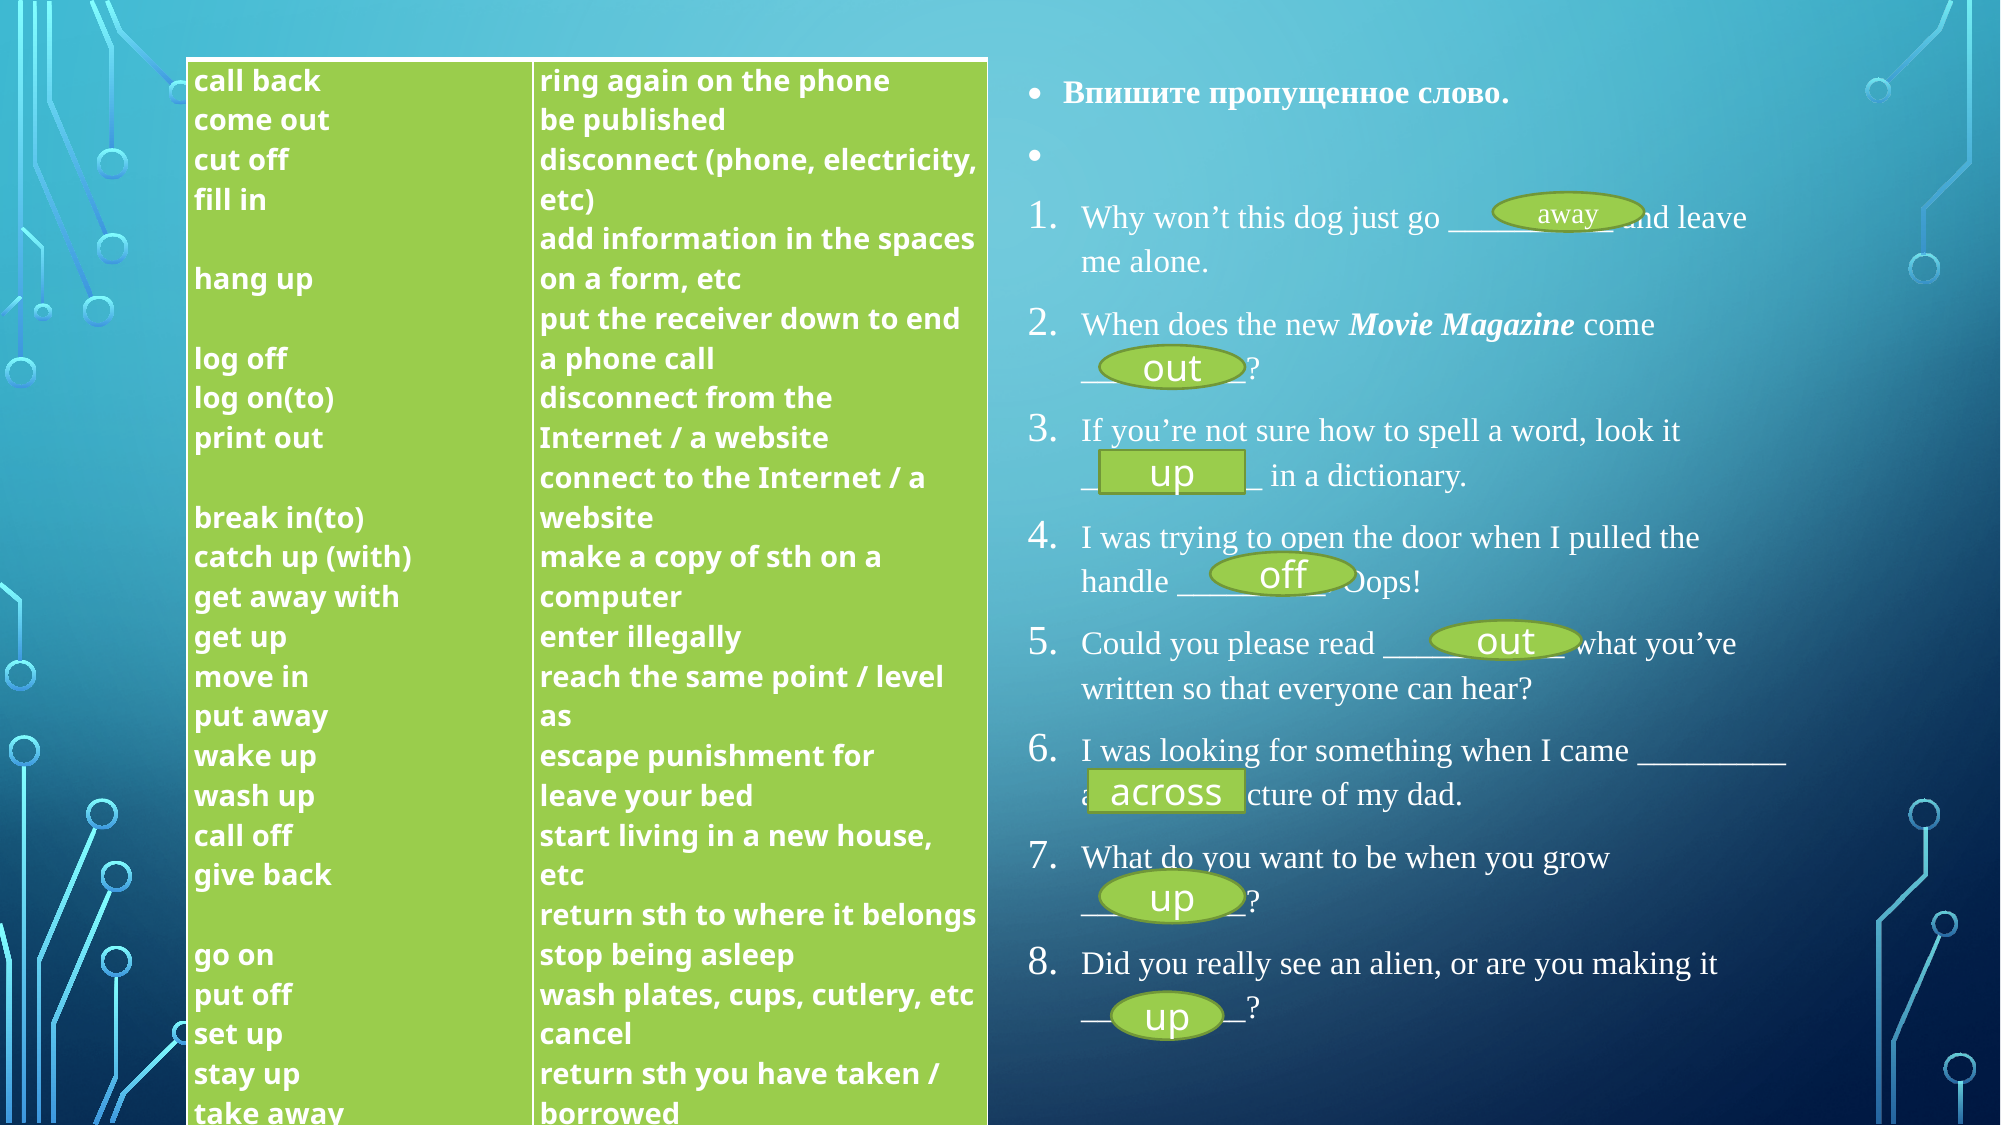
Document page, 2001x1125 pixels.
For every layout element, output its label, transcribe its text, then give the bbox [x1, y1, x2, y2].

text_box up [1109, 990, 1225, 1041]
text_box out [1098, 343, 1247, 391]
text_box off [1208, 550, 1358, 597]
text_box out [1428, 619, 1583, 661]
table_header call back come out cut off fill in hang up log off log on(to) print out break in(to) catch up (with) get away with get up move in put away wake up wash up call off give back go on put off set up stay up take away take over [188, 62, 532, 1125]
text_box up [1098, 449, 1246, 495]
list Впишите пропущенное слово. Why won’t this dog just go __________ and leave me alone. When does the new Movie Magazine come __________? If you’re not sure how to spell a word, look it ___________ in a dictionary. I was trying to open the door when I pulled the handle _________. Oops! Could you please read ___________ what you’ve written so that everyone can hear? I was looking for something when I came _________ a very old picture of my dad. What do you want to be when you grow __________? Did you really see an alien, or are you making it __________? [1012, 59, 1813, 1040]
text_box up [1098, 868, 1247, 925]
table_header ring again on the phone be published disconnect (phone, electricity, etc) add information in the spaces on a form, etc put the receiver down to end a phone call disconnect from the Internet / a website connect to the Internet / a website make a copy of sth on a computer enter illegally reach the same point / level as escape punishment for leave your bed start living in a new house, etc return sth to where it belongs stop being asleep wash plates, cups, cutlery, etc cancel return sth you have taken / borrowed happen delay to a later time start (a business, organization, etc) go to bed late remove take control of (a business, etc) [534, 62, 987, 1125]
text_box across [1087, 768, 1246, 814]
text_box away [1491, 190, 1646, 233]
